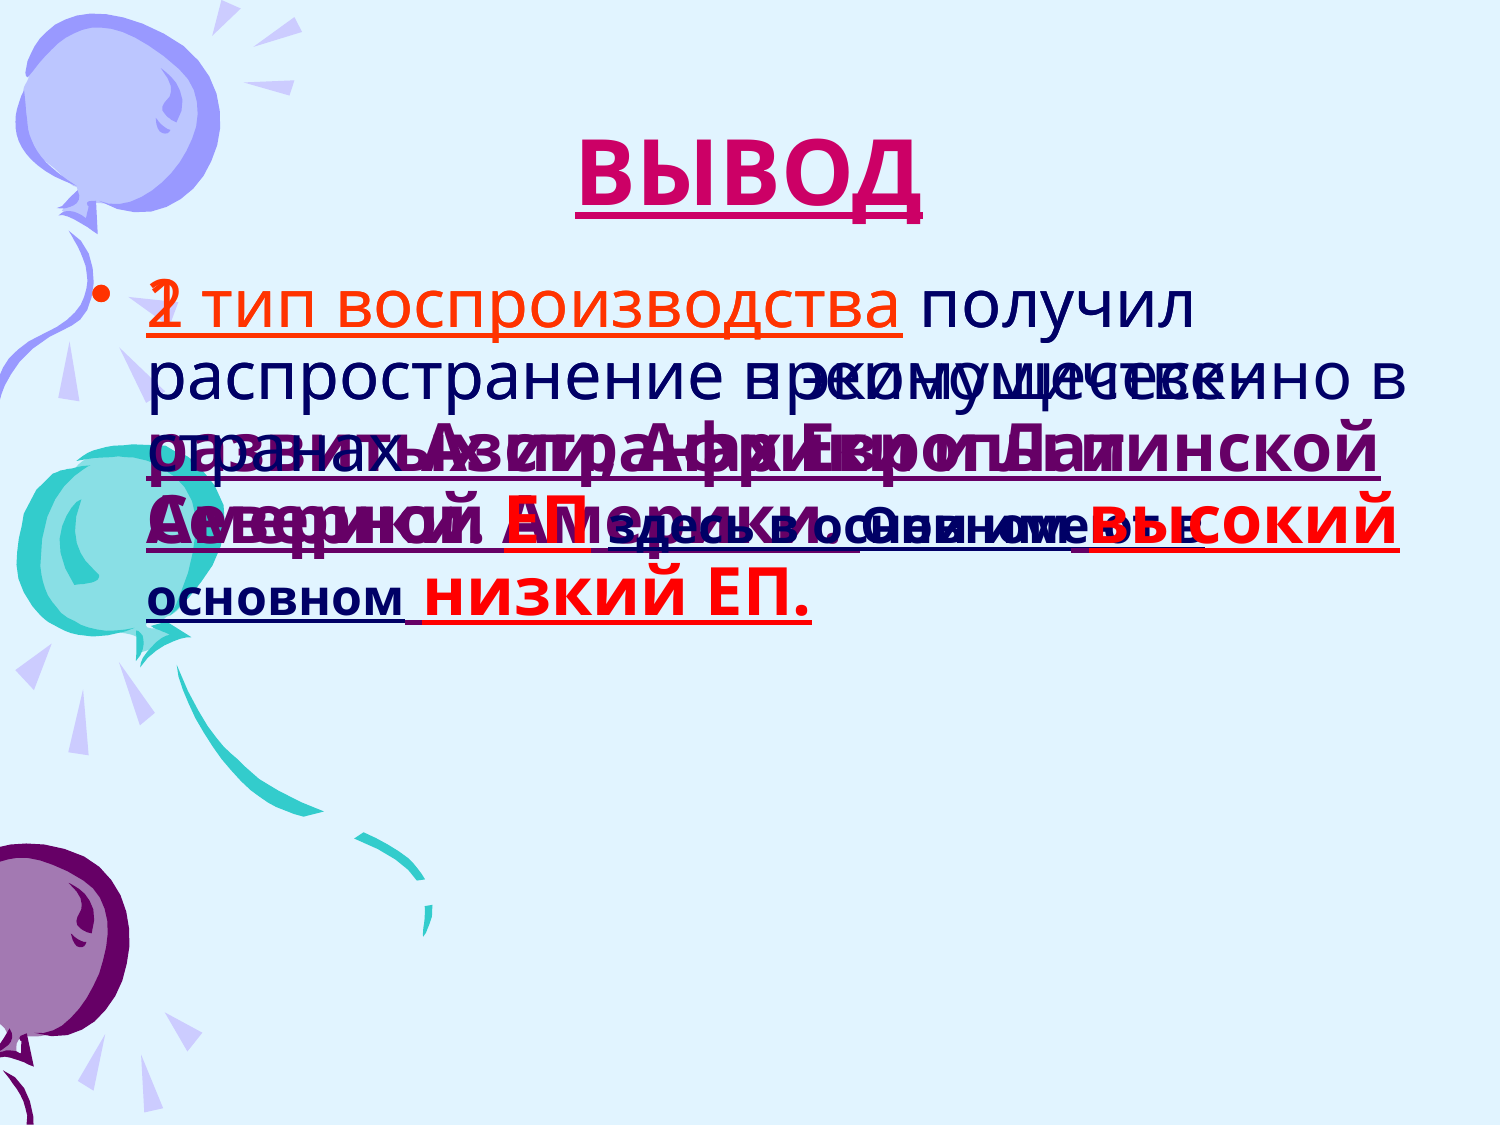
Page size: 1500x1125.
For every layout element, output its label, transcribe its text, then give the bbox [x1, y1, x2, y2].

list 2 тип воспроизводства получил распространение преимущественно в странах Азии, Африки и Латинской Америки. ЕП здесь в основном высокий [74, 262, 1426, 994]
title ВЫВОД [72, 16, 1426, 233]
